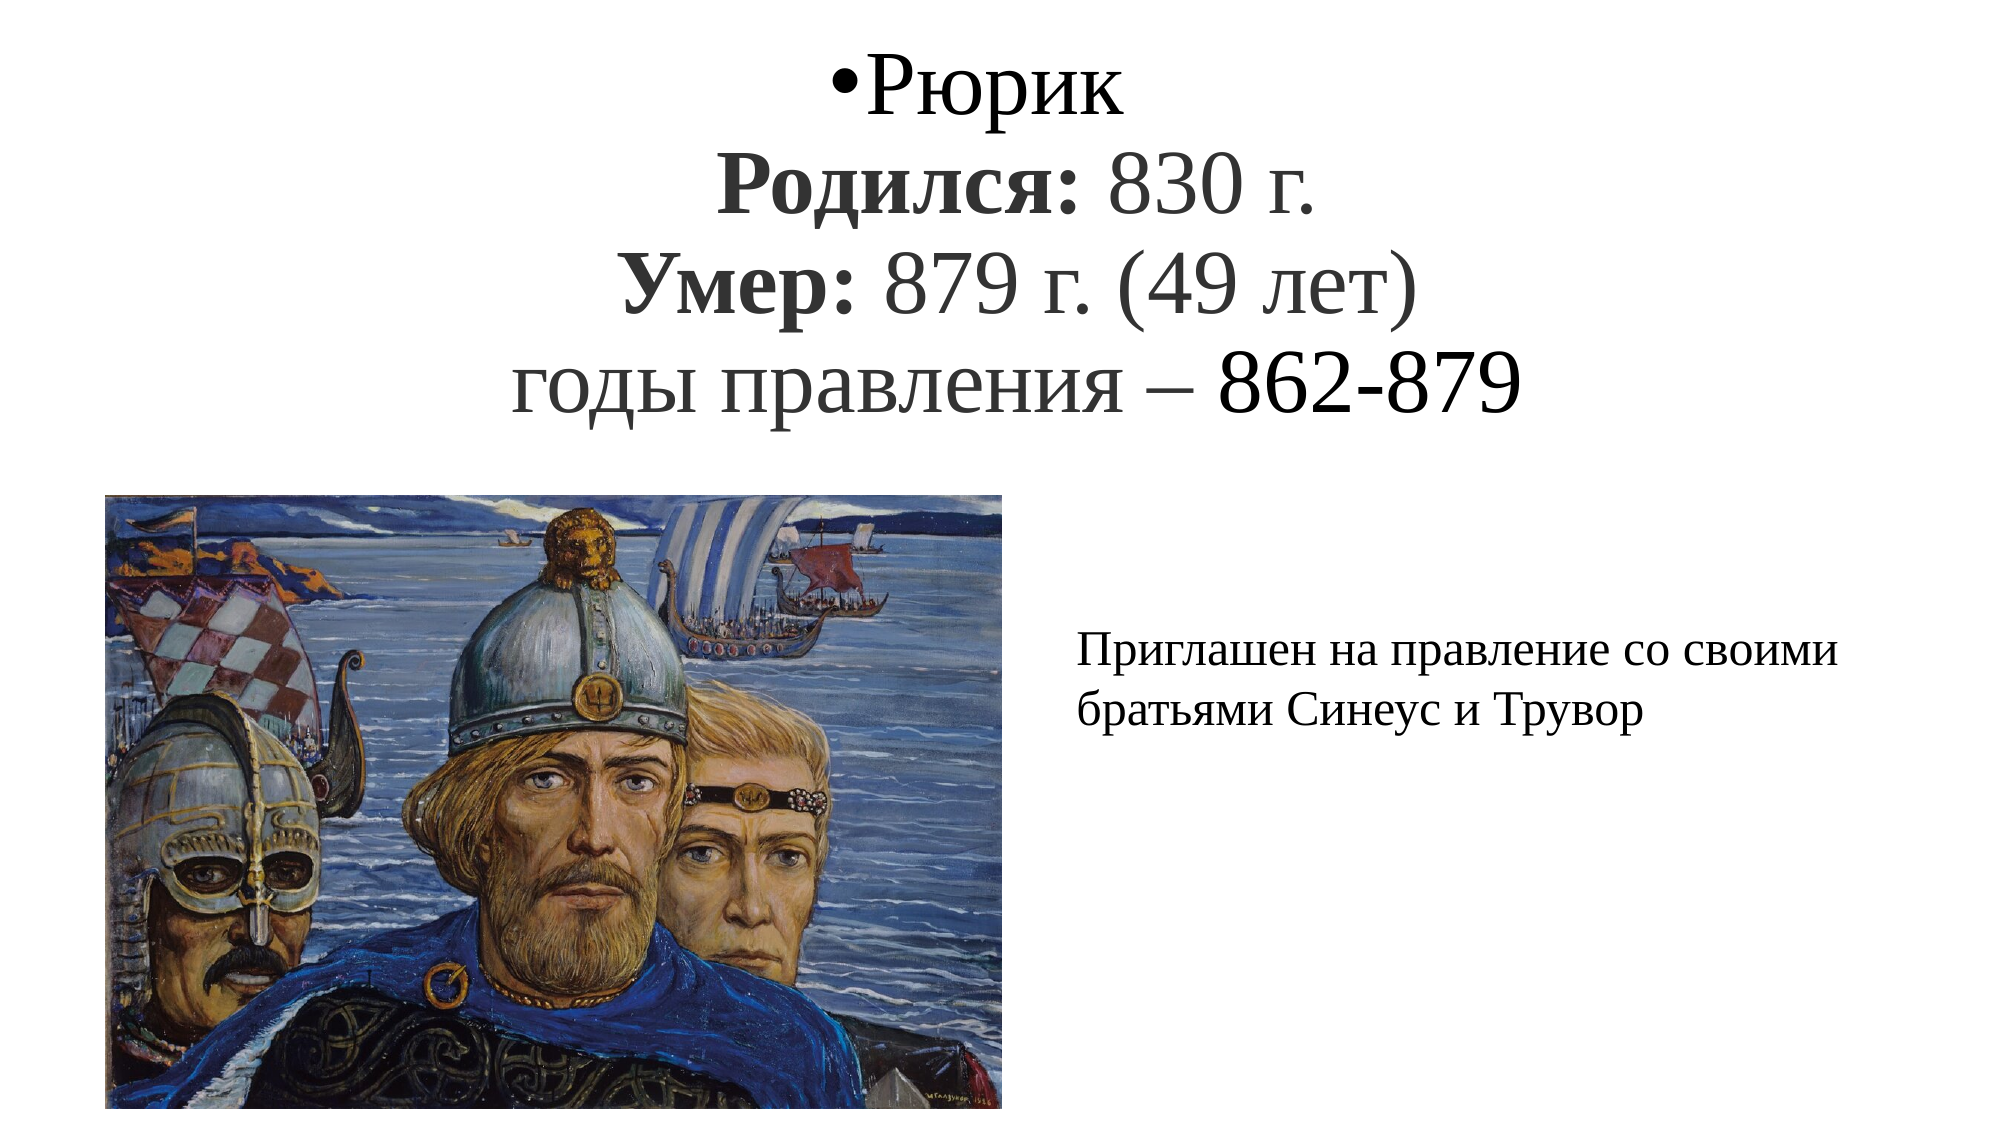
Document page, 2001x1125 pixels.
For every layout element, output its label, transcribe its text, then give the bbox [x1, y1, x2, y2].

text_box Приглашен на правление со своими братьями Синеус и Трувор [1061, 608, 1958, 744]
title Рюрик Родился: 830 г. Умер: 879 г. (49 лет) годы правления – 862-879 [42, 16, 1958, 452]
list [105, 495, 1002, 1109]
